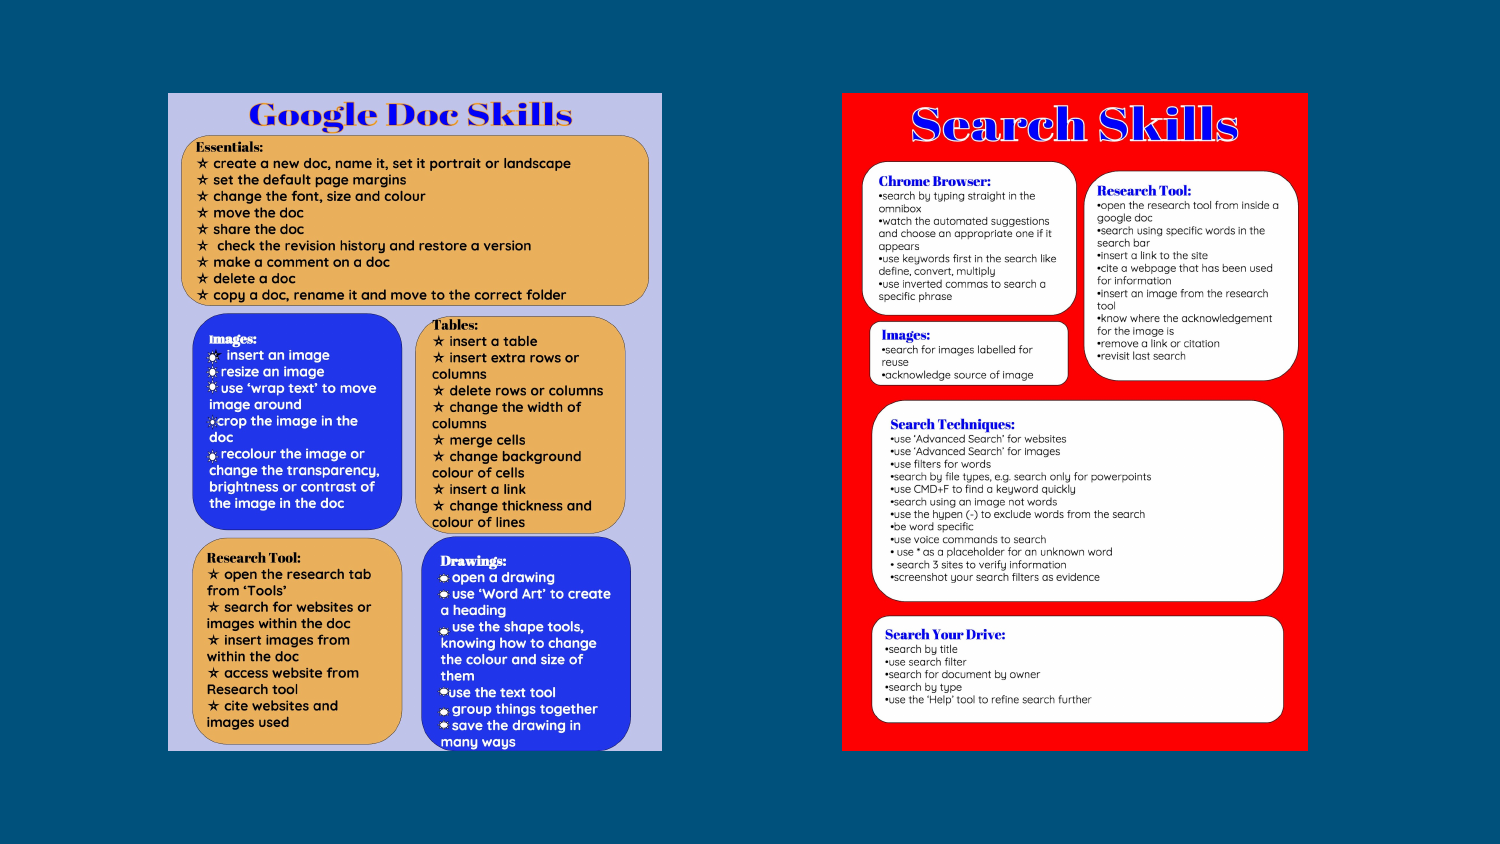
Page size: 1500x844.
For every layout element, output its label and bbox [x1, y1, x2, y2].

picture [843, 94, 1307, 750]
picture [169, 94, 661, 750]
